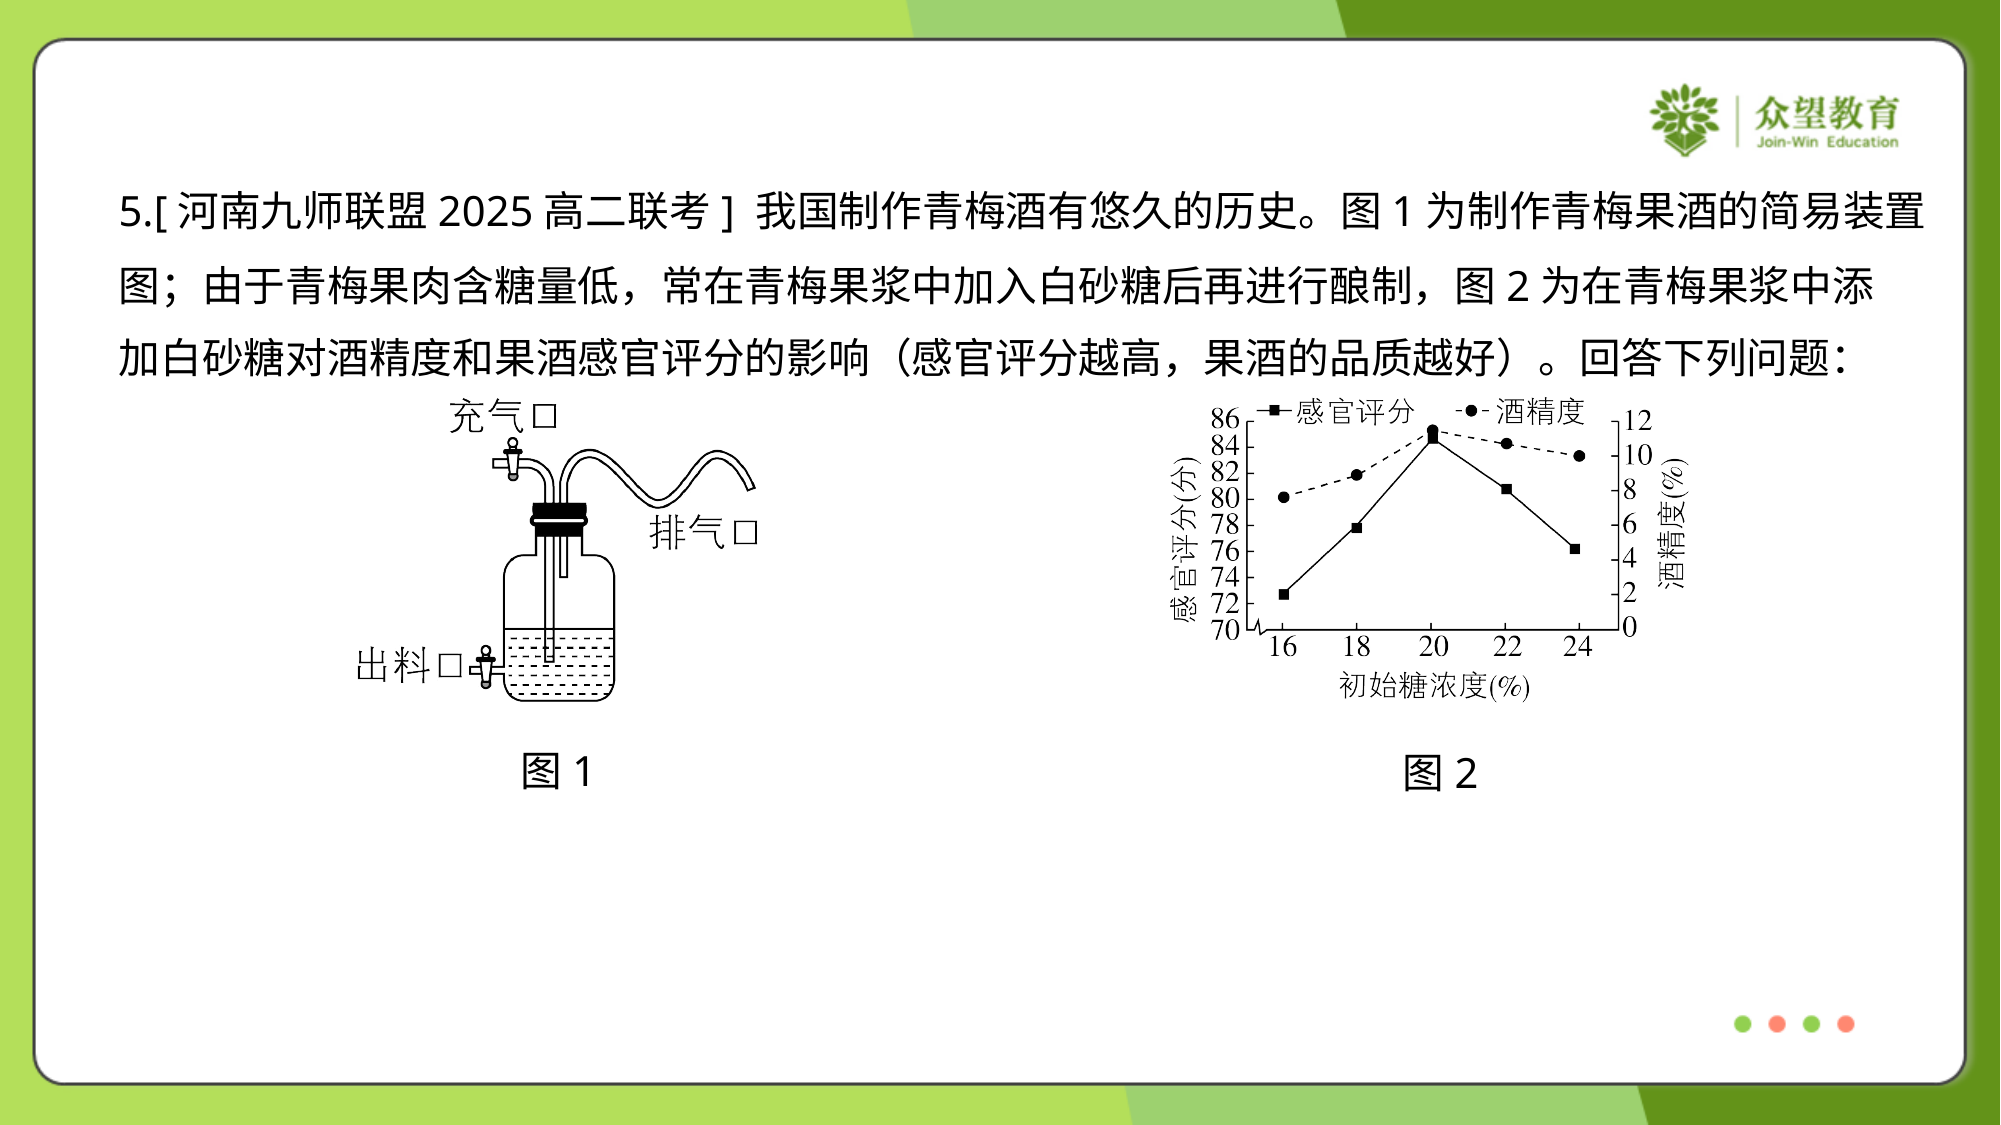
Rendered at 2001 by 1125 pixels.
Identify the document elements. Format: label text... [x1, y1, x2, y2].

text_box 图2 [1402, 723, 1479, 857]
picture [0, 0, 2000, 1125]
text_box 图1 [520, 722, 597, 856]
text_box 5.[河南九师联盟2025高二联考] 我国制作青梅酒有悠久的历史。图1为制作青梅果酒的简易装置 图；由于青梅果肉含糖量低，常在青梅果浆中加入白砂糖后再进行酿制，图2为在青梅果浆中添 加白砂糖对酒精度和果酒感官评分的影响（感官评分越高，果酒的品质越好）。回答下列问题： [118, 159, 1883, 375]
